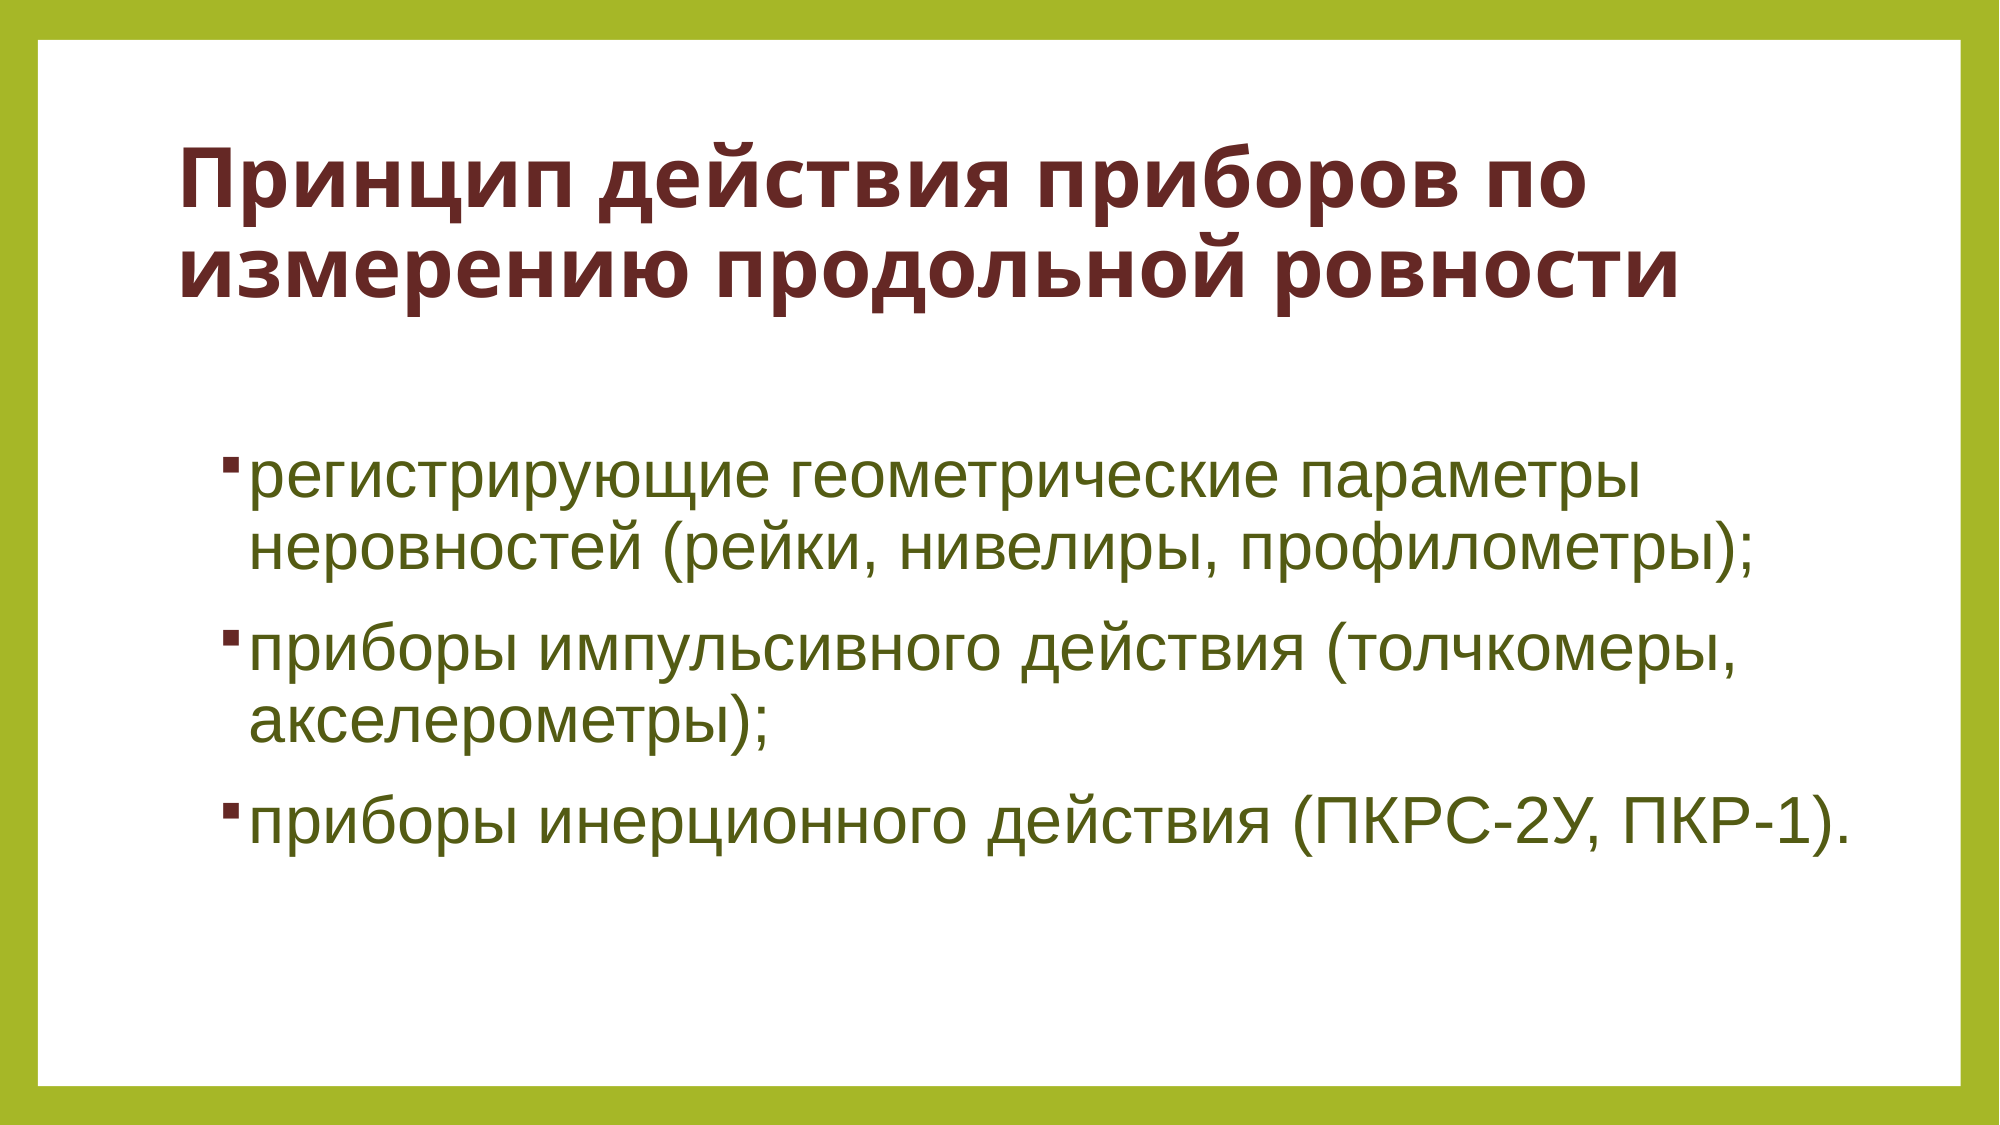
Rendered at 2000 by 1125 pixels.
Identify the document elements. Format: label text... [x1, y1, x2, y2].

list регистрирующие геометрические параметры неровностей (рейки, нивелиры, профилометры); приборы импульсивного действия (толчкомеры, акселерометры); приборы инерционного действия (ПКРС-2У, ПКР-1). [196, 432, 1886, 872]
title Принцип действия приборов по измерению продольной ровности [161, 113, 1862, 338]
